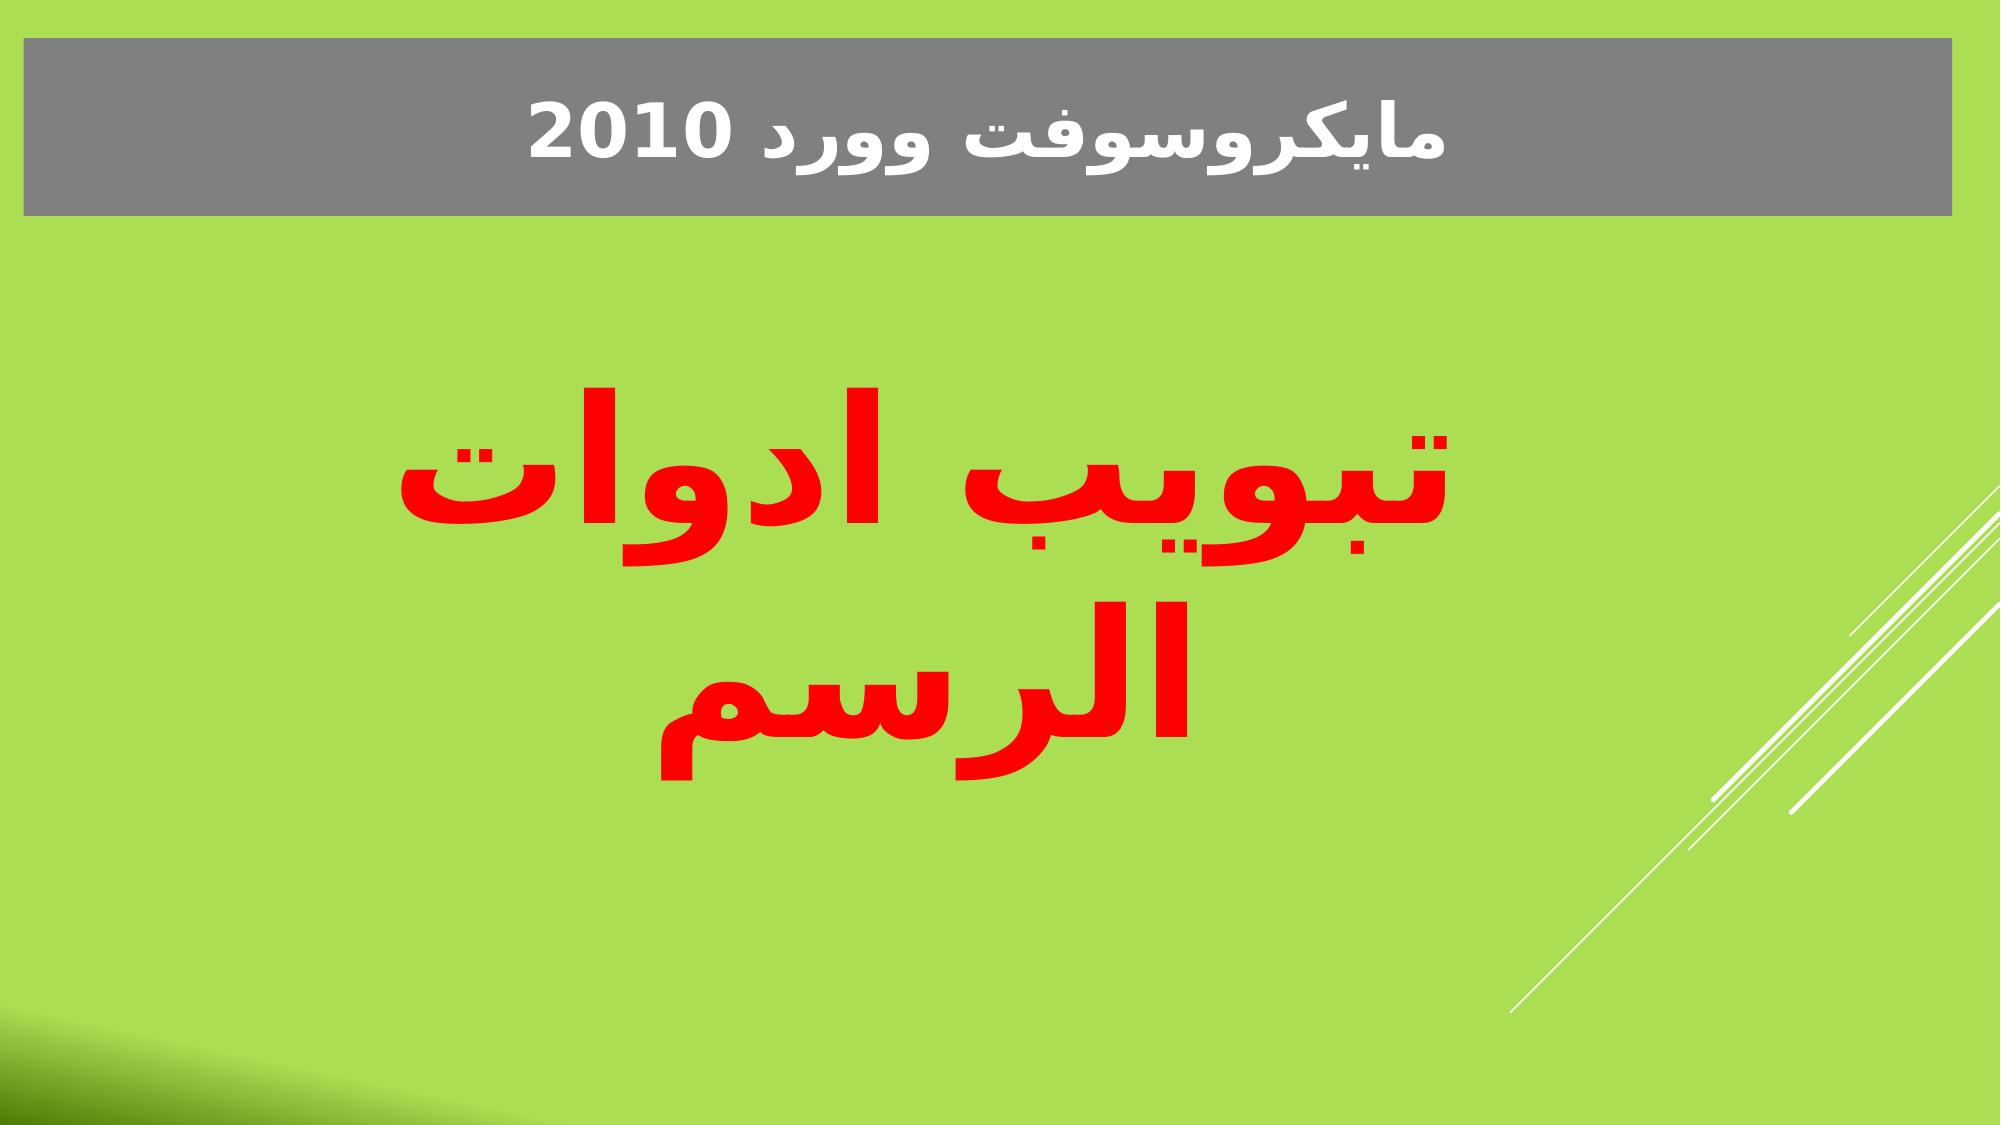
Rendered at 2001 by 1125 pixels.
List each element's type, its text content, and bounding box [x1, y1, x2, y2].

text_box مايكروسوفت وورد 2010 [23, 38, 1953, 216]
list تبويب ادوات الرسم [291, 338, 1562, 782]
